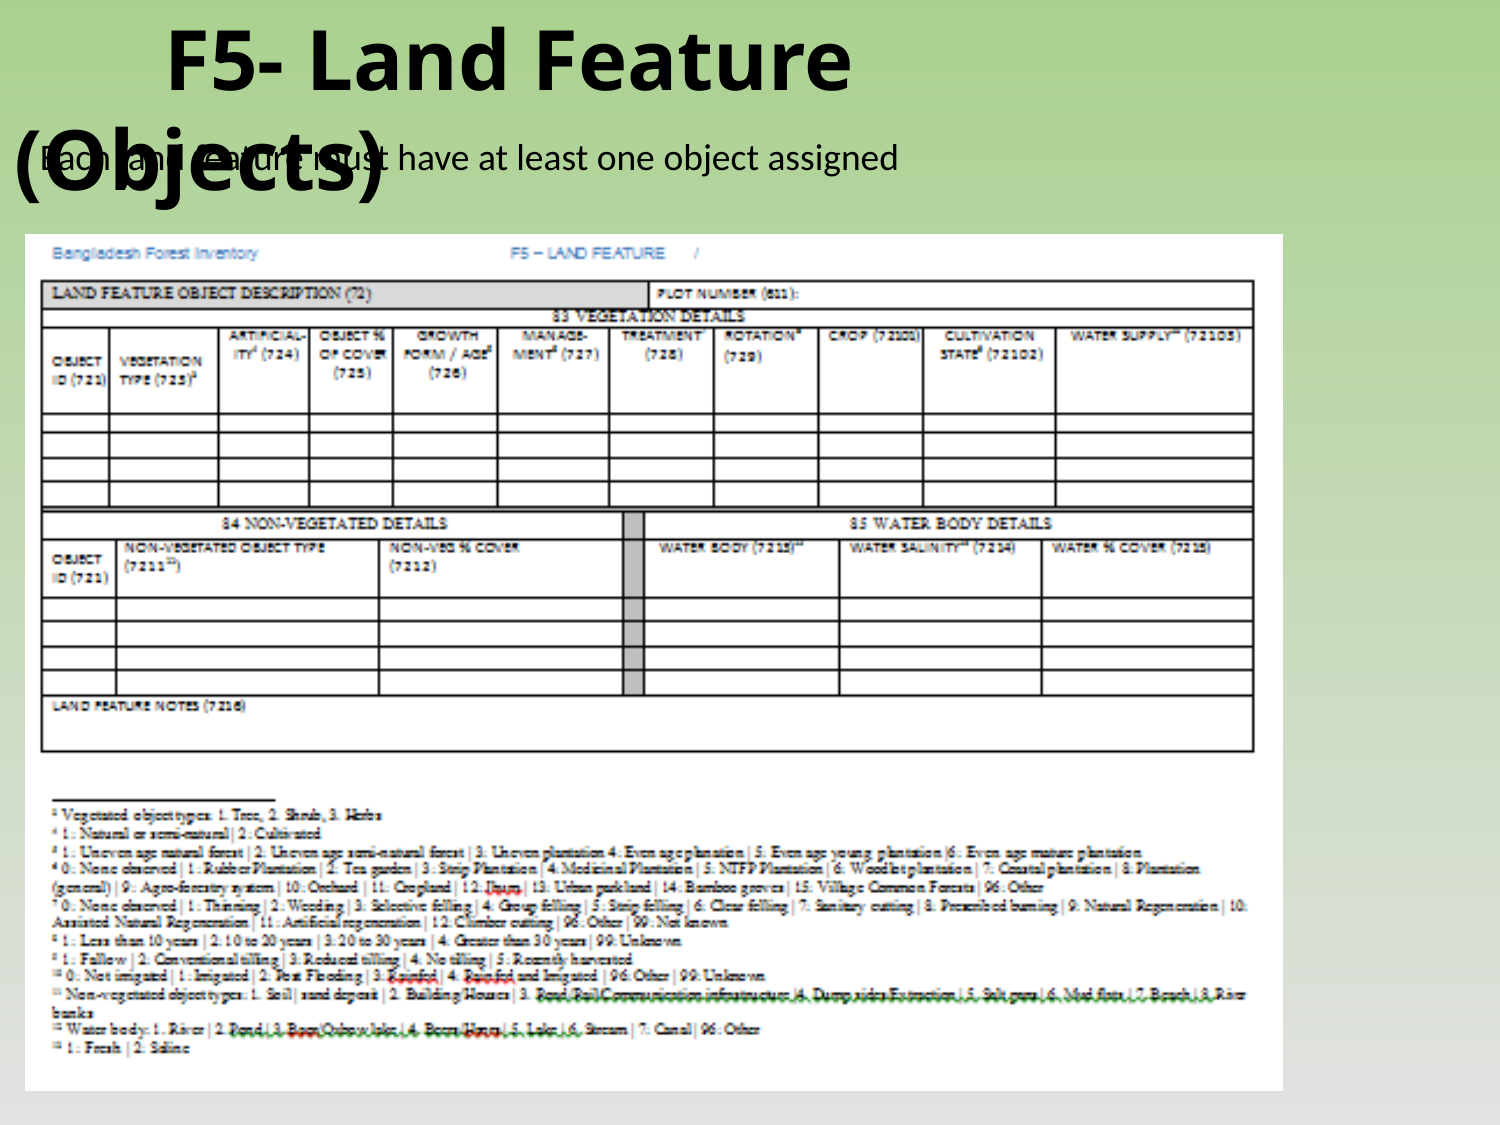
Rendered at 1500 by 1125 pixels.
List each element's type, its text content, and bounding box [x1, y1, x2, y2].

text_box Each land feature must have at least one object assigned [25, 125, 1430, 186]
picture [25, 234, 1283, 1091]
text_box F5- Land Feature (Objects) [0, 0, 1150, 215]
